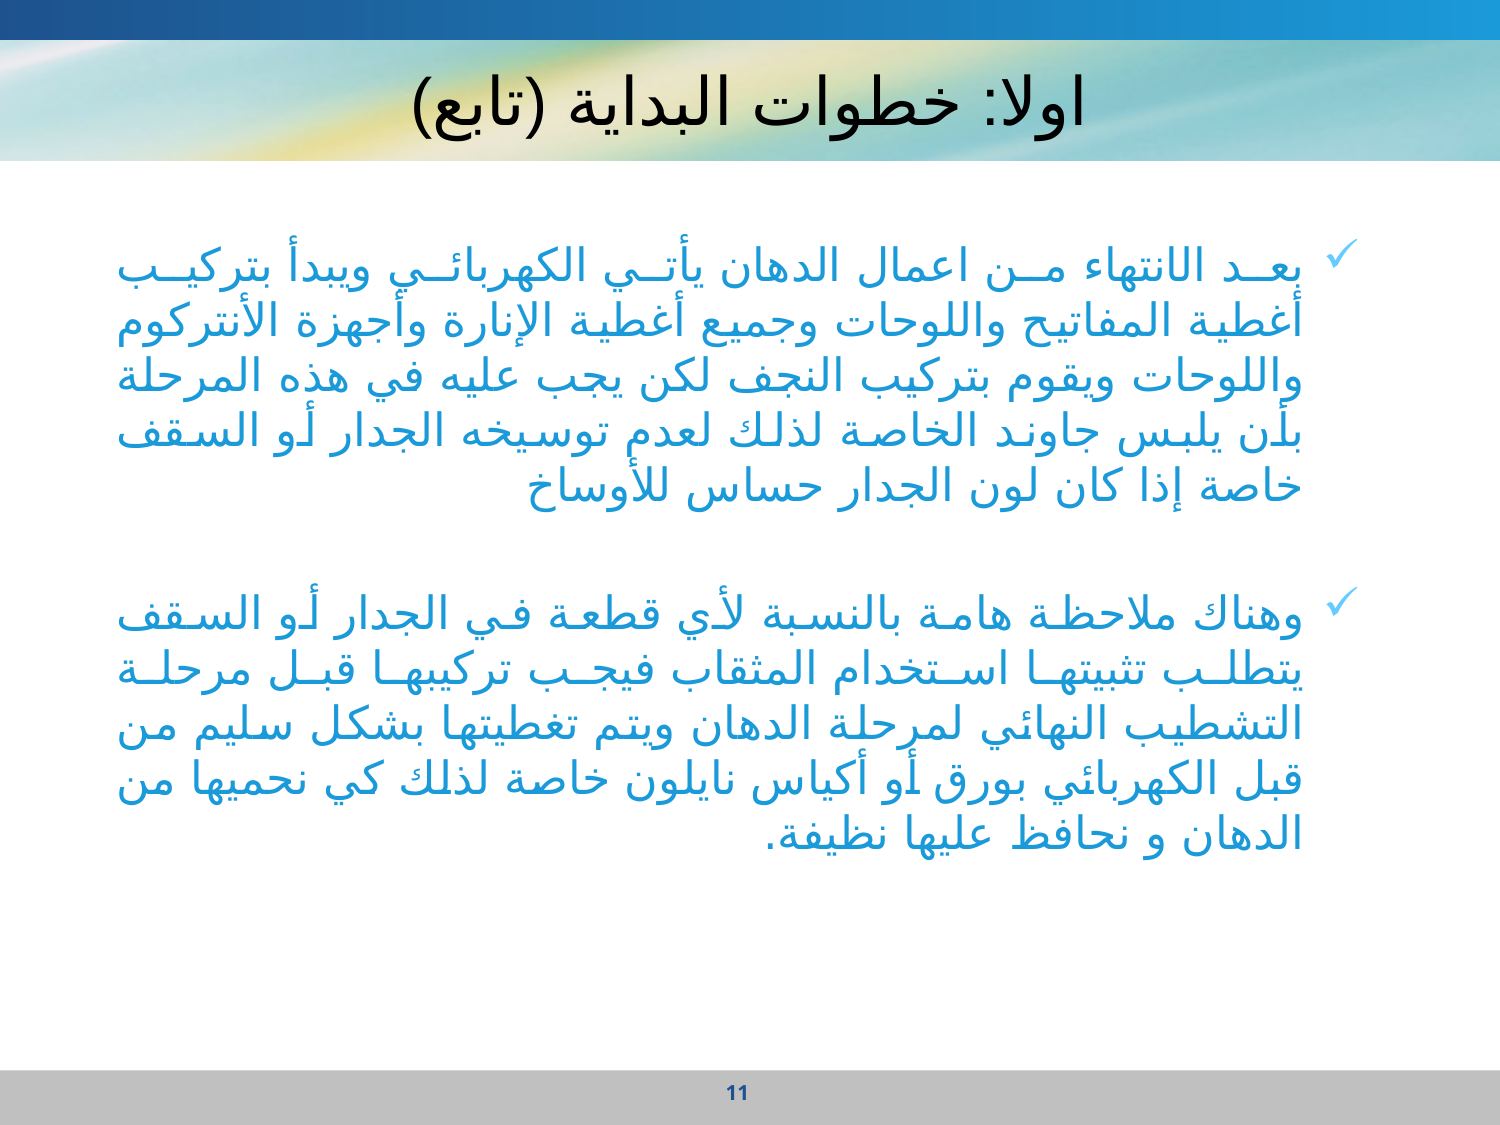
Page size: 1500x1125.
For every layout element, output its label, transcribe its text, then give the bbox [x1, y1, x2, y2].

title اولا: خطوات البداية (تابع) [75, 52, 1425, 145]
slide_number 11 [562, 1072, 913, 1115]
picture [0, 39, 1500, 161]
list بعد الانتهاء من اعمال الدهان يأتي الكهربائي ويبدأ بتركيب أغطية المفاتيح واللوحات وجميع أغطية الإنارة وأجهزة الأنتركوم واللوحات ويقوم بتركيب النجف لكن يجب عليه في هذه المرحلة بأن يلبس جاوند الخاصة لذلك لعدم توسيخه الجدار أو السقف خاصة إذا كان لون الجدار حساس للأوساخ وهناك ملاحظة هامة بالنسبة لأي قطعة في الجدار أو السقف يتطلب تثبيتها استخدام المثقاب فيجب تركيبها قبل مرحلة التشطيب النهائي لمرحلة الدهان ويتم تغطيتها بشكل سليم من قبل الكهربائي بورق أو أكياس نايلون خاصة لذلك كي نحميها من الدهان و نحافظ عليها نظيفة. [101, 228, 1386, 1025]
